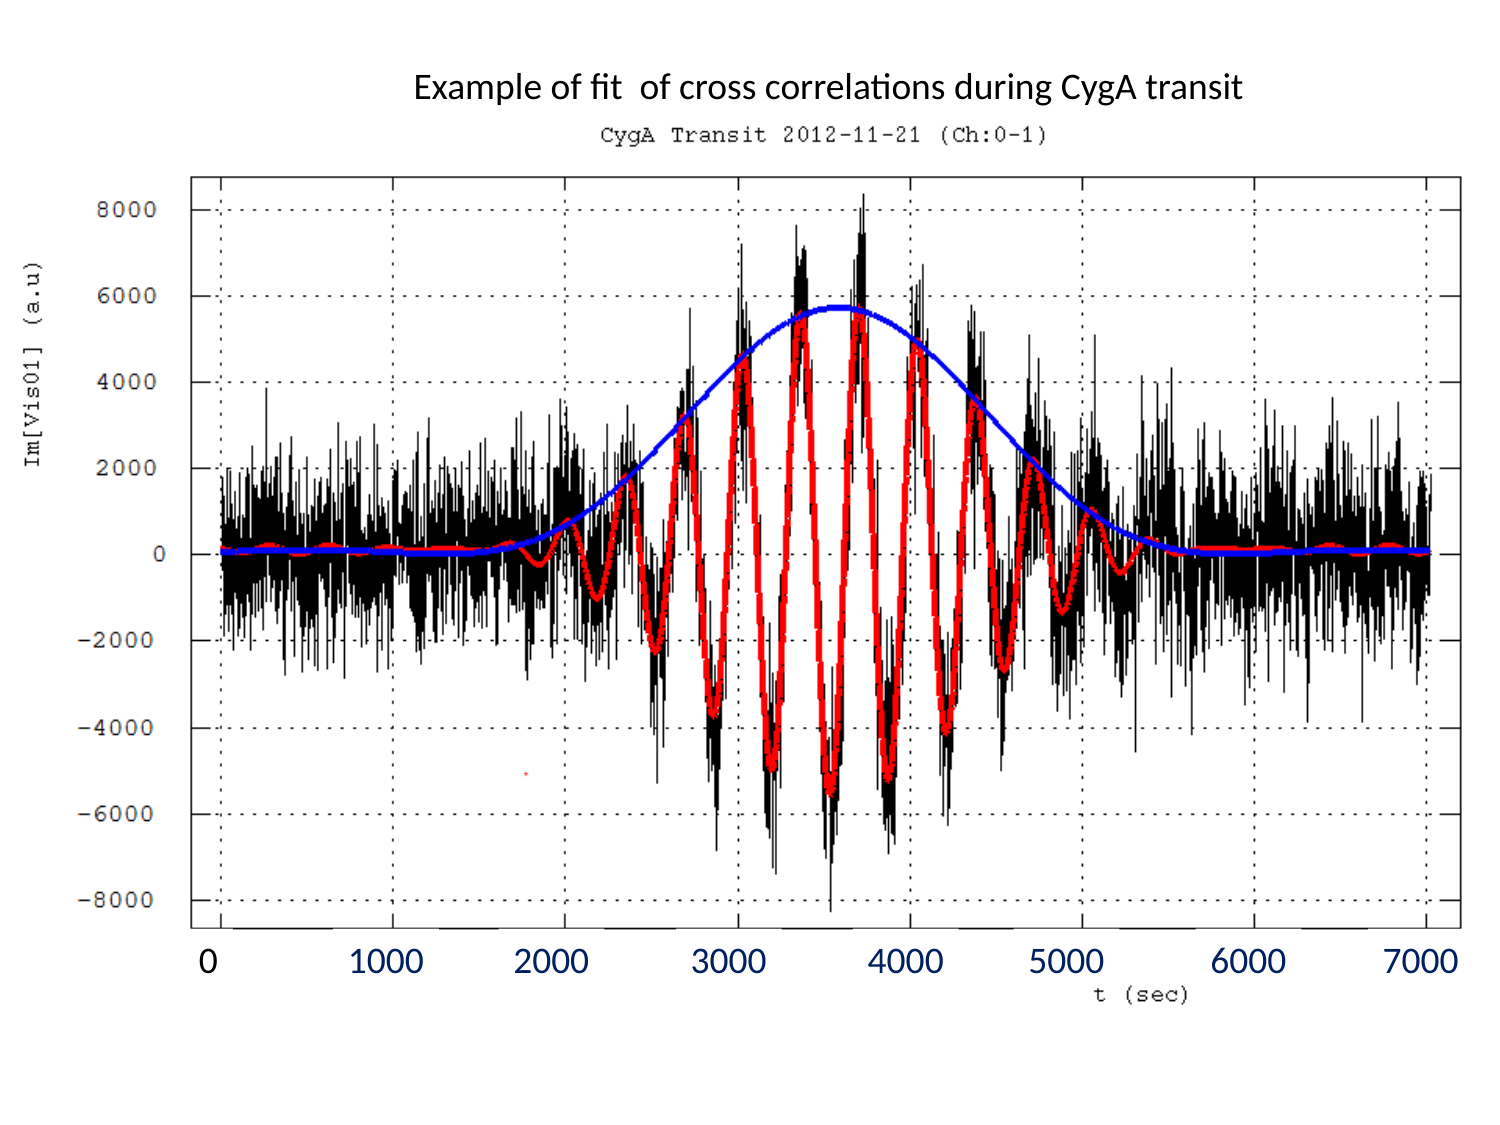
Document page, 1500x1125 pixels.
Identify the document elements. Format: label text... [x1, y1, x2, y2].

text_box Example of fit of cross correlations during CygA transit [398, 54, 1260, 114]
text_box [0, 114, 1500, 1011]
